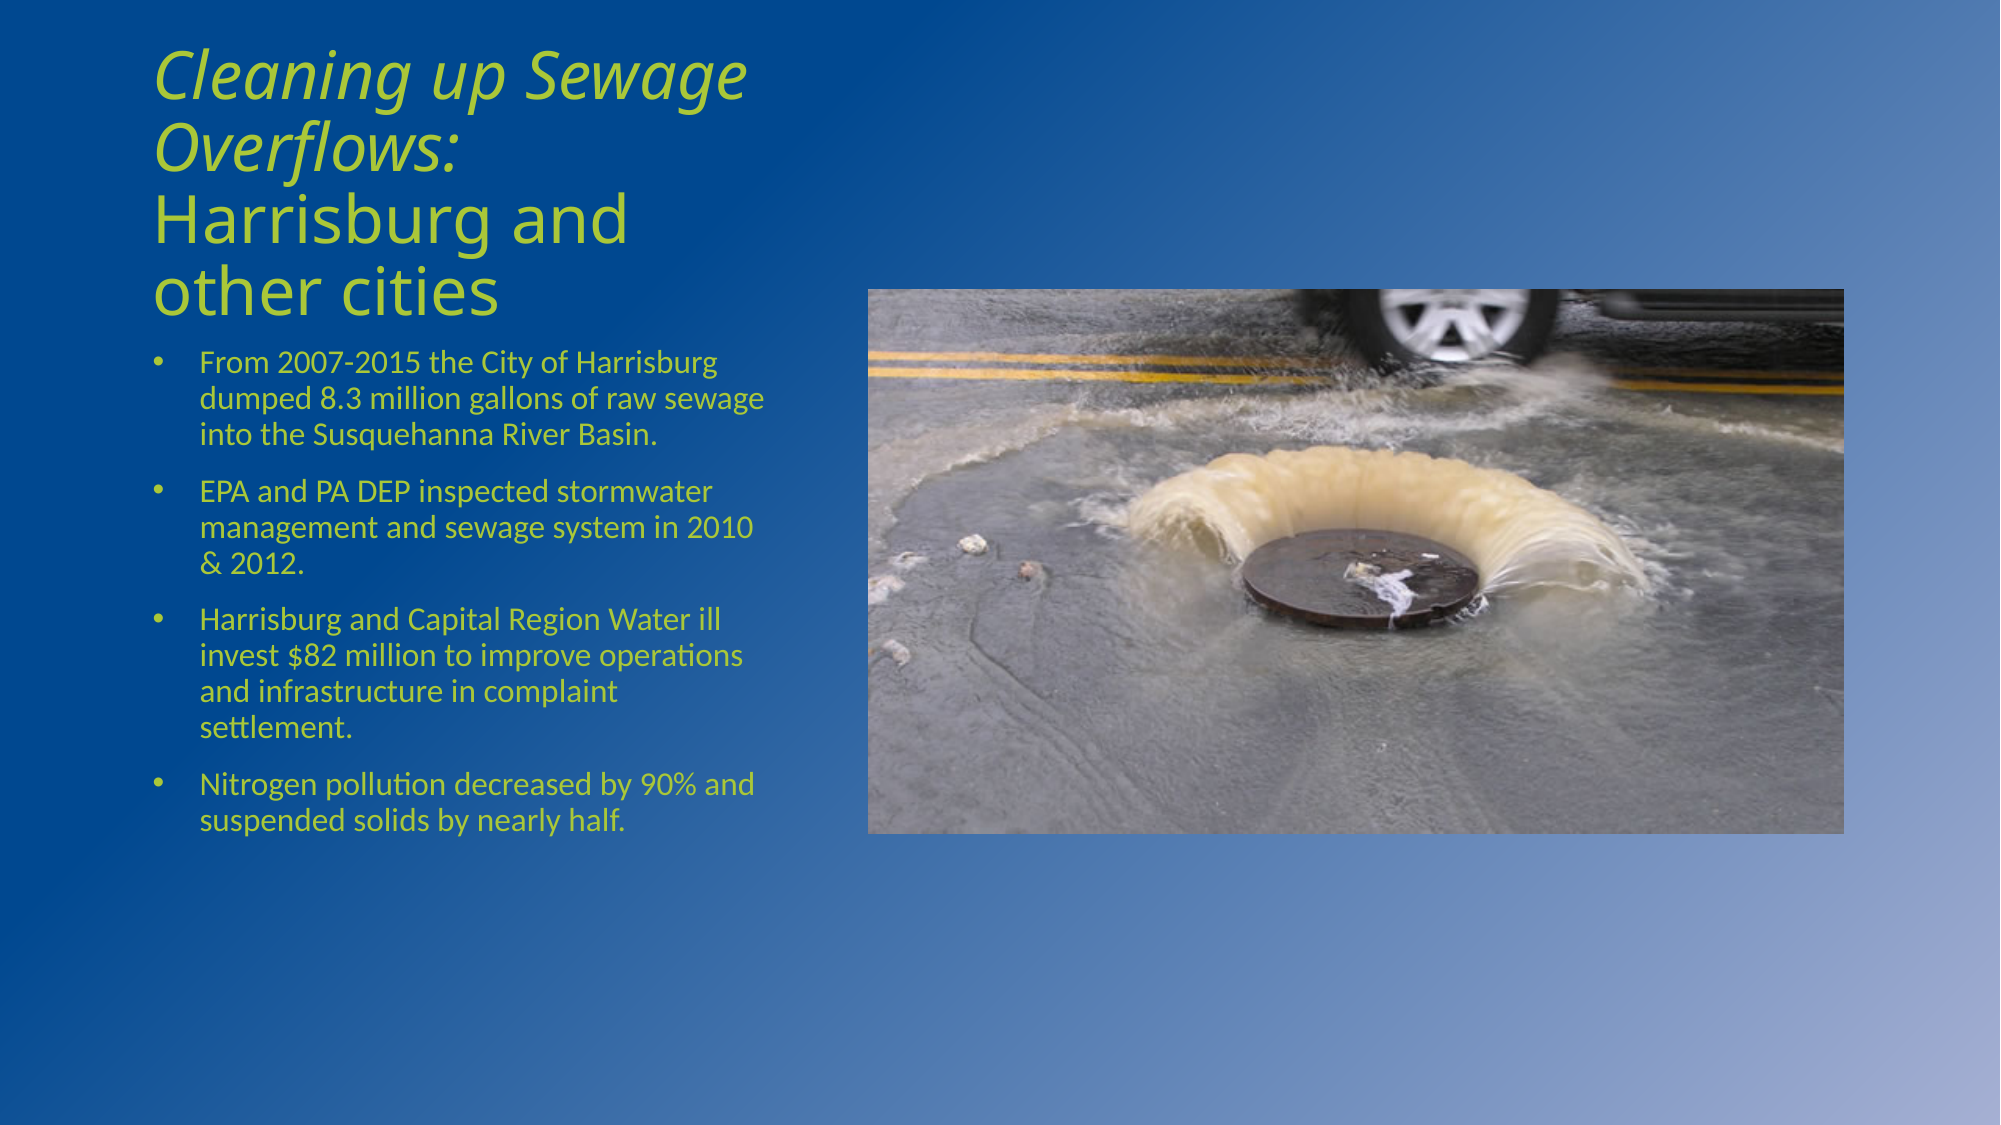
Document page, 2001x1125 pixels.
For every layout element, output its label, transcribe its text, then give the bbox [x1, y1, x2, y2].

title Cleaning up Sewage Overflows: Harrisburg and other cities [137, 75, 783, 337]
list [868, 289, 1844, 834]
list From 2007-2015 the City of Harrisburg dumped 8.3 million gallons of raw sewage into the Susquehanna River Basin. EPA and PA DEP inspected stormwater management and sewage system in 2010 & 2012. Harrisburg and Capital Region Water ill invest $82 million to improve operations and infrastructure in complaint settlement. Nitrogen pollution decreased by 90% and suspended solids by nearly half. [137, 337, 783, 963]
